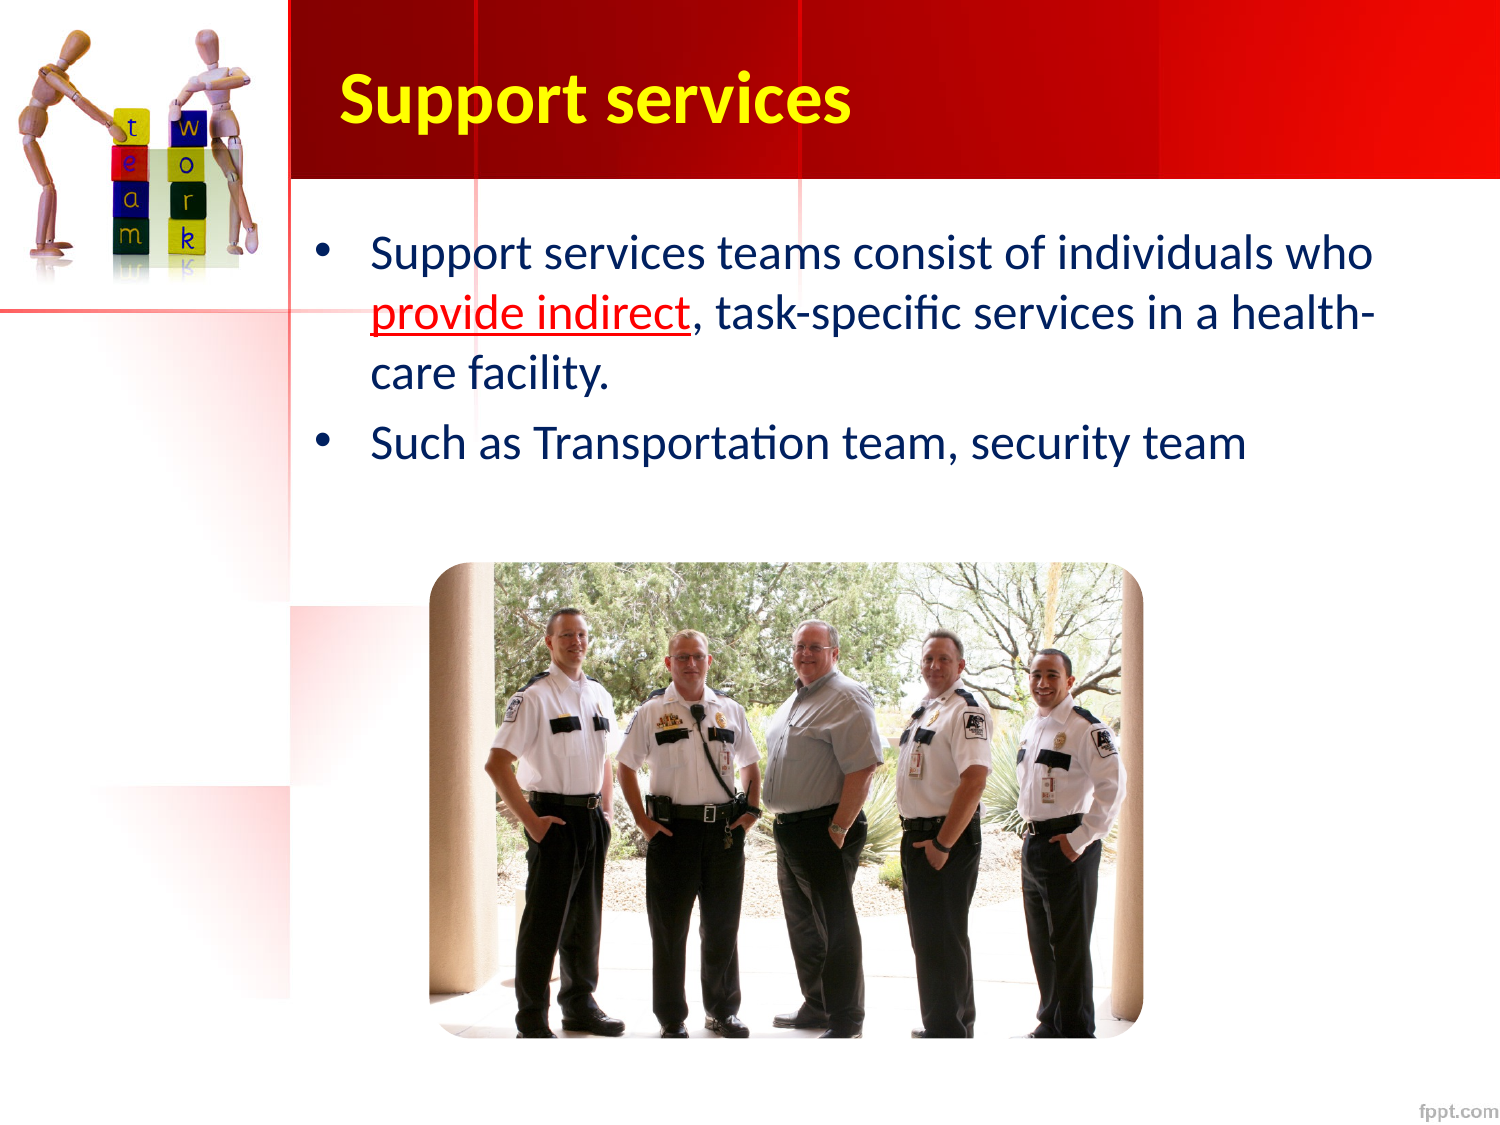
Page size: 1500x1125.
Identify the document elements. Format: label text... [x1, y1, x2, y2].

list Support services teams consist of individuals who provide indirect, task-specific services in a health-care facility. Such as Transportation team, security team [299, 212, 1427, 788]
picture [0, 0, 1500, 1125]
title Support services [324, 36, 1382, 151]
